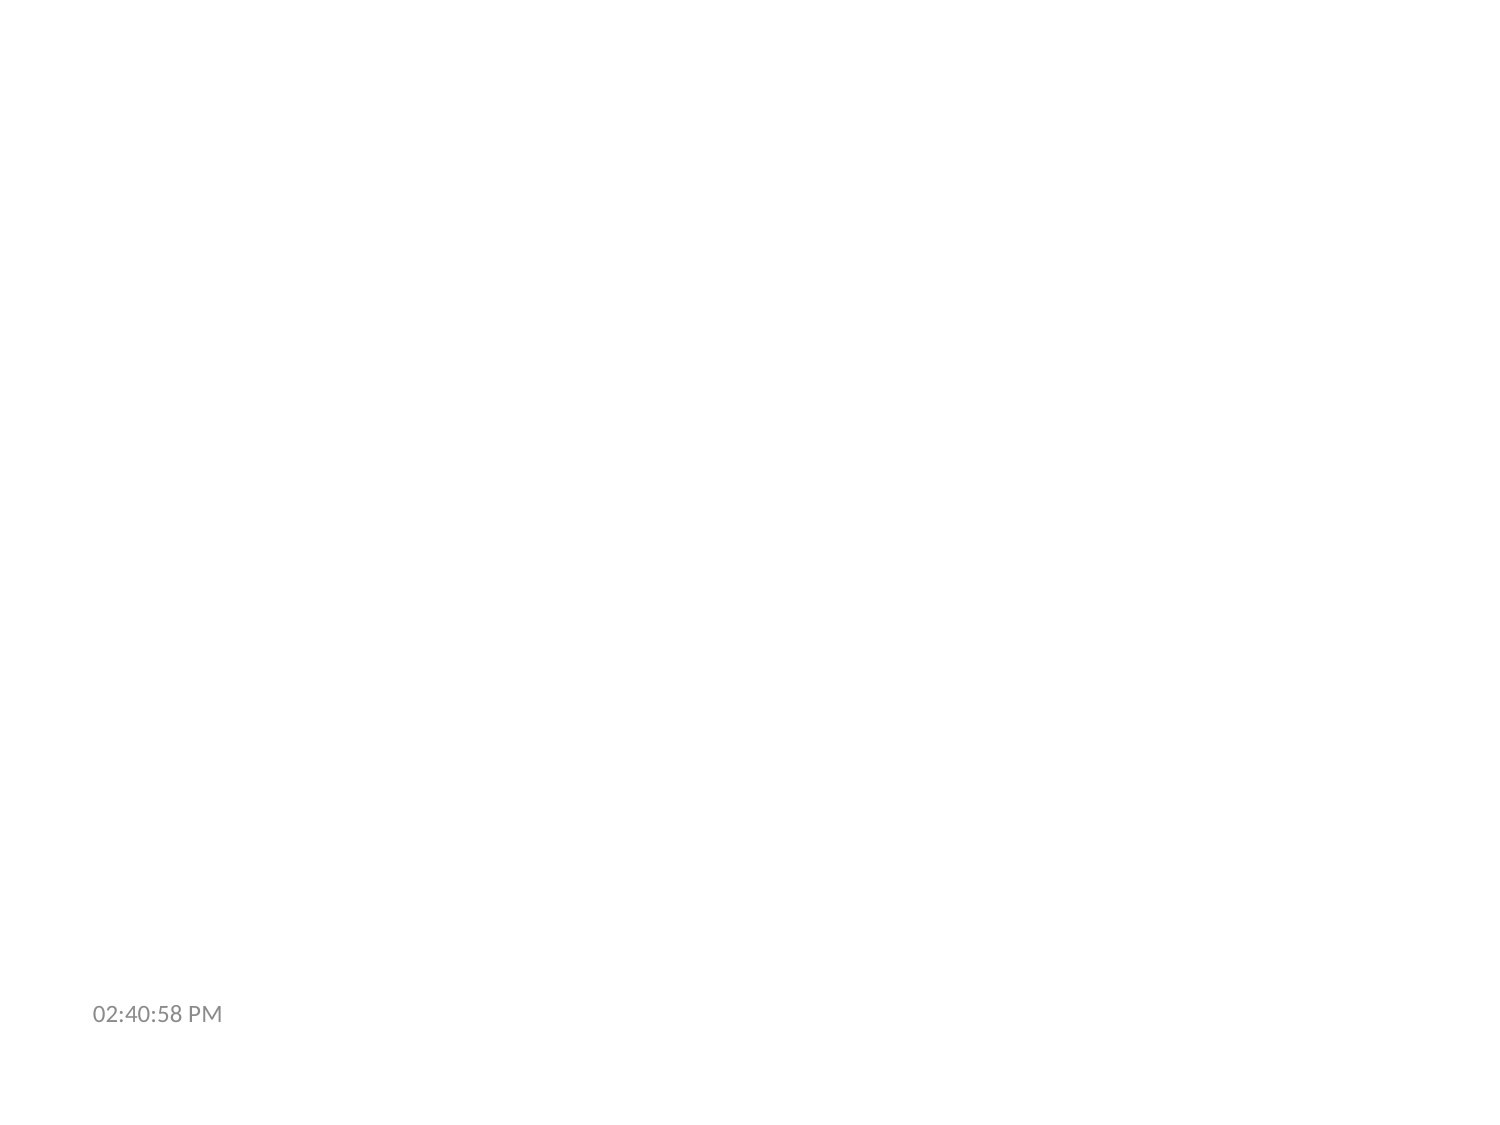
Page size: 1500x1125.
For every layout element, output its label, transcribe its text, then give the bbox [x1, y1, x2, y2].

text_box 3:35:09 PM [77, 982, 428, 1043]
